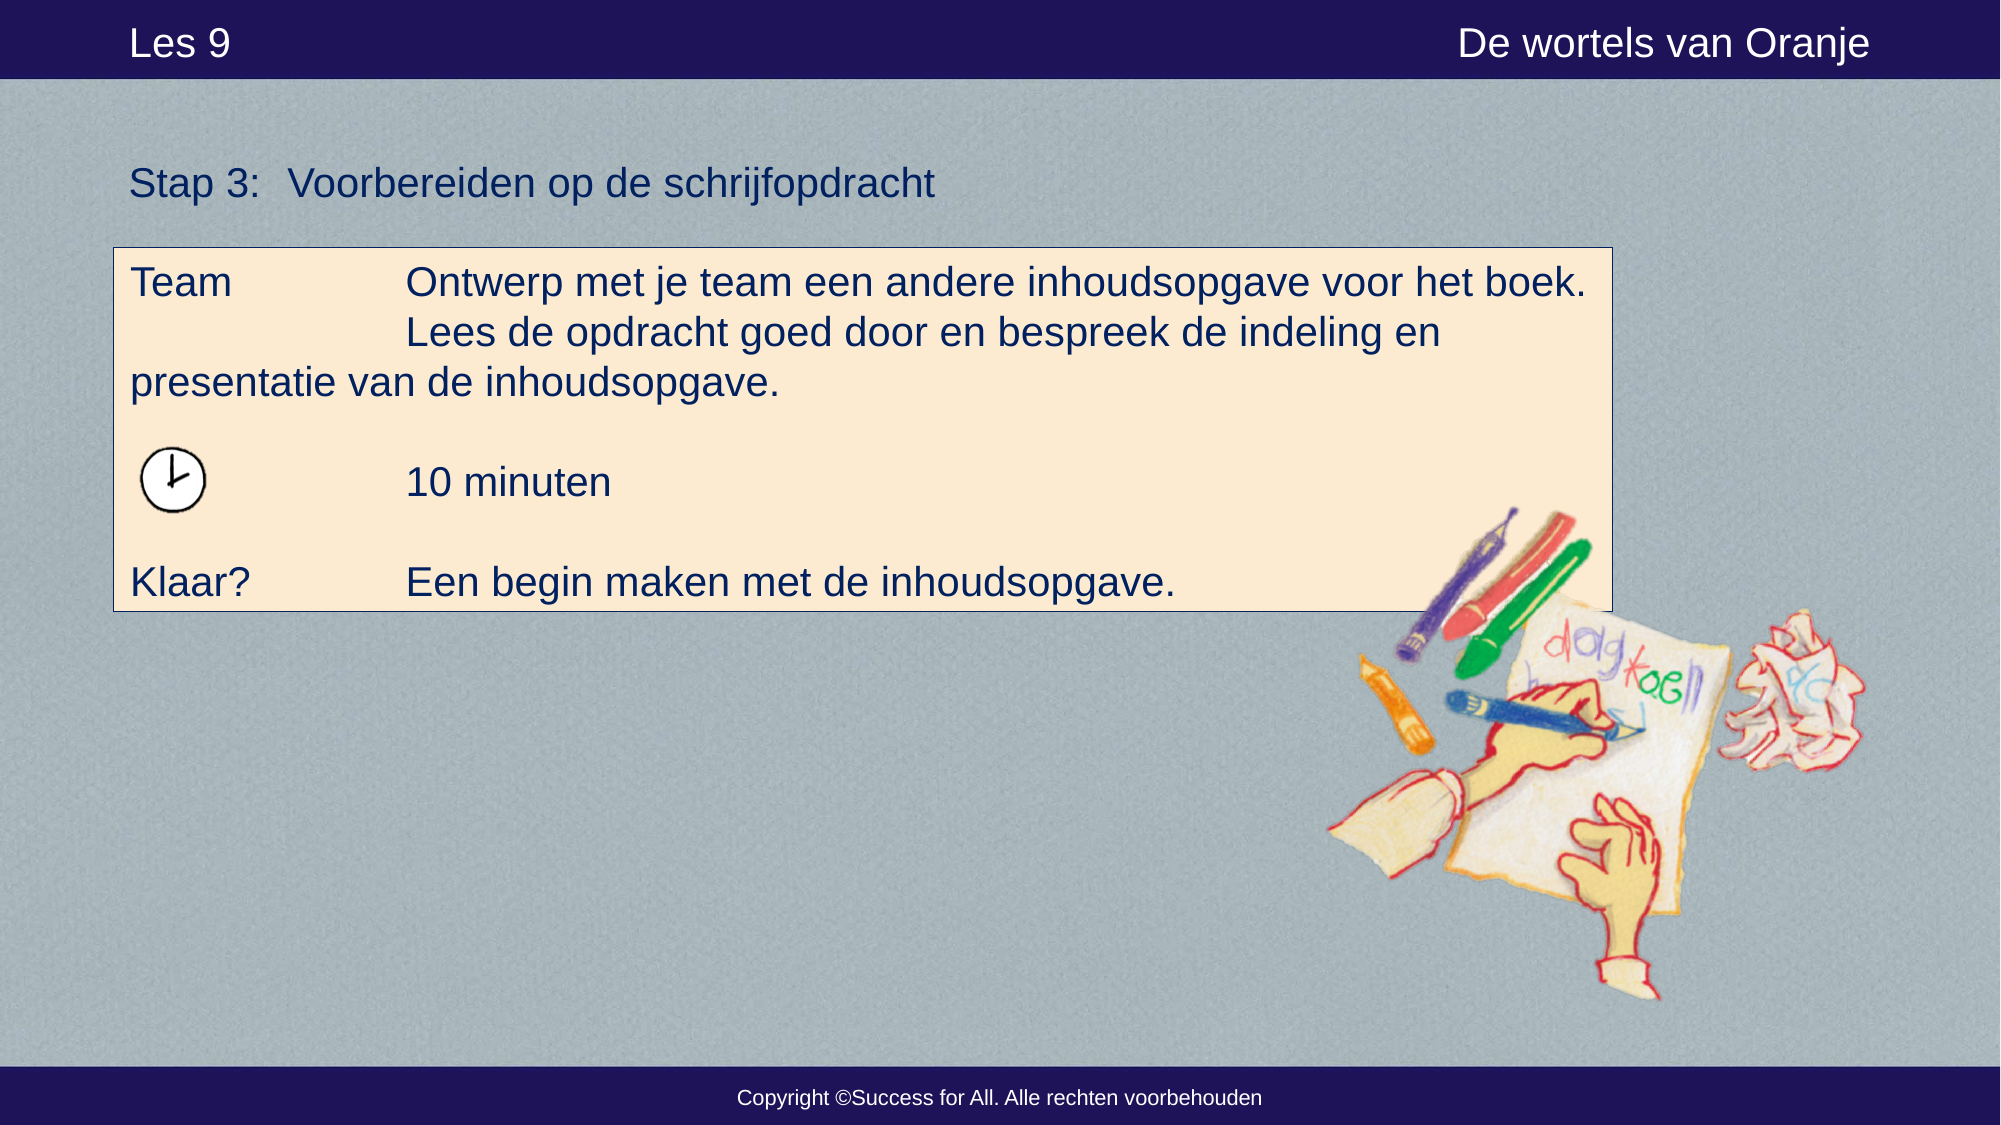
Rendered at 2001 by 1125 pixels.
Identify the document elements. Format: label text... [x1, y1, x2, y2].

text_box De wortels van Oranje [999, 8, 1886, 73]
text_box Team Ontwerp met je team een andere inhoudsopgave voor het boek. Lees de opdracht goed door en bespreek de indeling en presentatie van de inhoudsopgave. 10 minuten Klaar? Een begin maken met de inhoudsopgave. [113, 247, 1613, 612]
picture [0, 0, 2001, 1125]
text_box Stap 3: Voorbereiden op de schrijfopdracht [113, 148, 1301, 214]
text_box Les 9 [114, 8, 354, 73]
text_box Copyright ©Success for All. Alle rechten voorbehouden [0, 1076, 2000, 1125]
